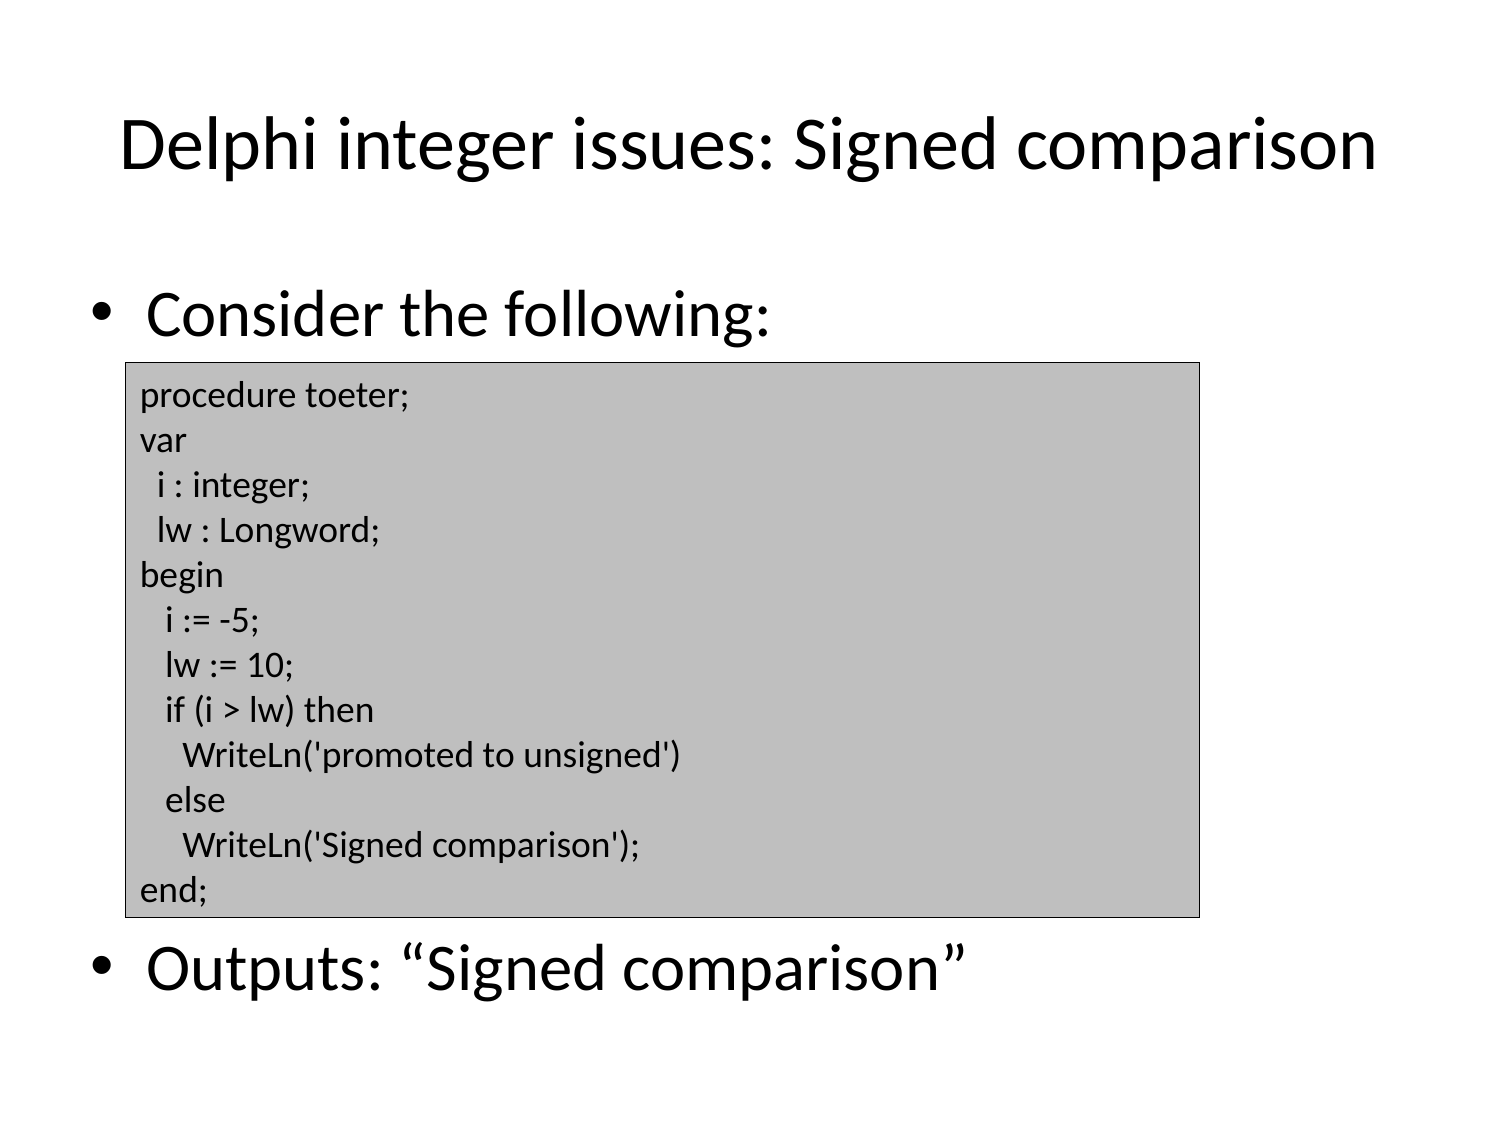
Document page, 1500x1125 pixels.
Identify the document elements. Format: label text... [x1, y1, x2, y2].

text_box procedure toeter; var i : integer; lw : Longword; begin i := -5; lw := 10; if (i > lw) then WriteLn('promoted to unsigned') else WriteLn('Signed comparison'); end; [125, 362, 1200, 918]
title Delphi integer issues: Signed comparison [75, 45, 1425, 233]
list Consider the following: Outputs: “Signed comparison” [75, 262, 1425, 1125]
